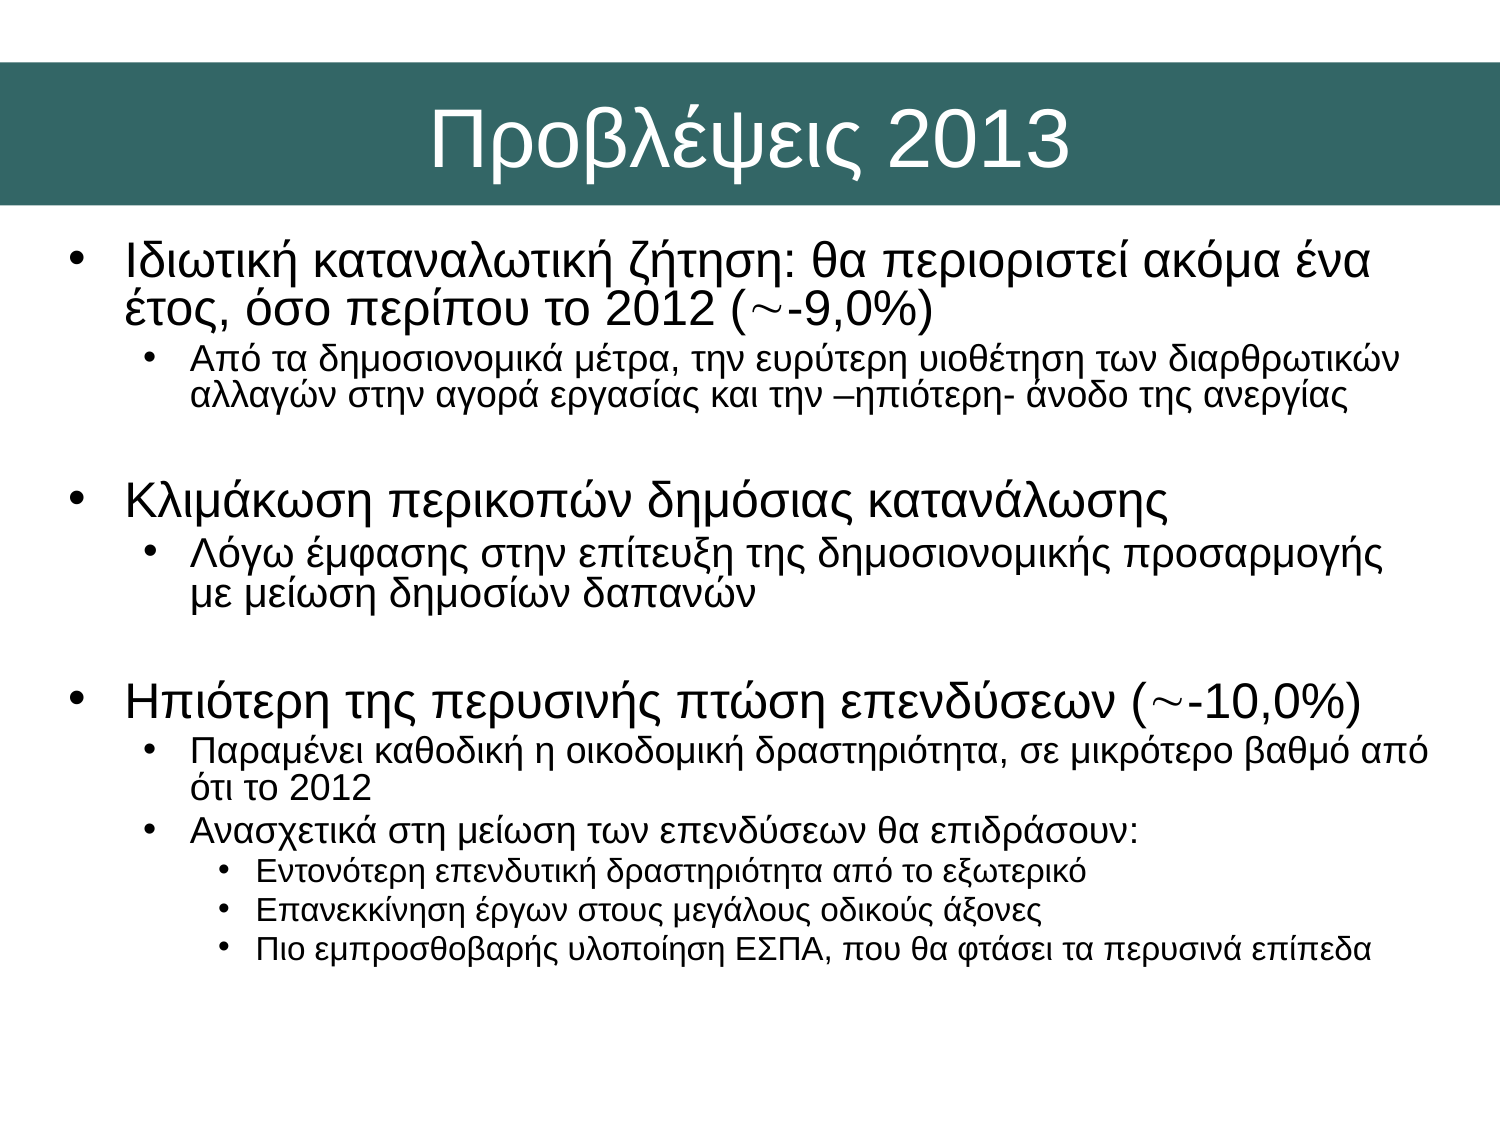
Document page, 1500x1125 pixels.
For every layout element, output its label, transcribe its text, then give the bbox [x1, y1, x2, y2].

text_box Προβλέψεις 2013 [0, 62, 1500, 206]
list Ιδιωτική καταναλωτική ζήτηση: θα περιοριστεί ακόμα ένα έτος, όσο περίπου το 2012 (-9,0%) Από τα δημοσιονομικά μέτρα, την ευρύτερη υιοθέτηση των διαρθρωτικών αλλαγών στην αγορά εργασίας και την –ηπιότερη- άνοδο της ανεργίας Κλιμάκωση περικοπών δημόσιας κατανάλωσης Λόγω έμφασης στην επίτευξη της δημοσιονομικής προσαρμογής με μείωση δημοσίων δαπανών Ηπιότερη της περυσινής πτώση επενδύσεων (-10,0%) Παραμένει καθοδική η οικοδομική δραστηριότητα, σε μικρότερο βαθμό από ότι το 2012 Ανασχετικά στη μείωση των επενδύσεων θα επιδράσουν: Εντονότερη επενδυτική δραστηριότητα από το εξωτερικό Επανεκκίνηση έργων στους μεγάλους οδικούς άξονες Πιο εμπροσθοβαρής υλοποίηση ΕΣΠΑ, που θα φτάσει τα περυσινά επίπεδα [52, 231, 1448, 1107]
